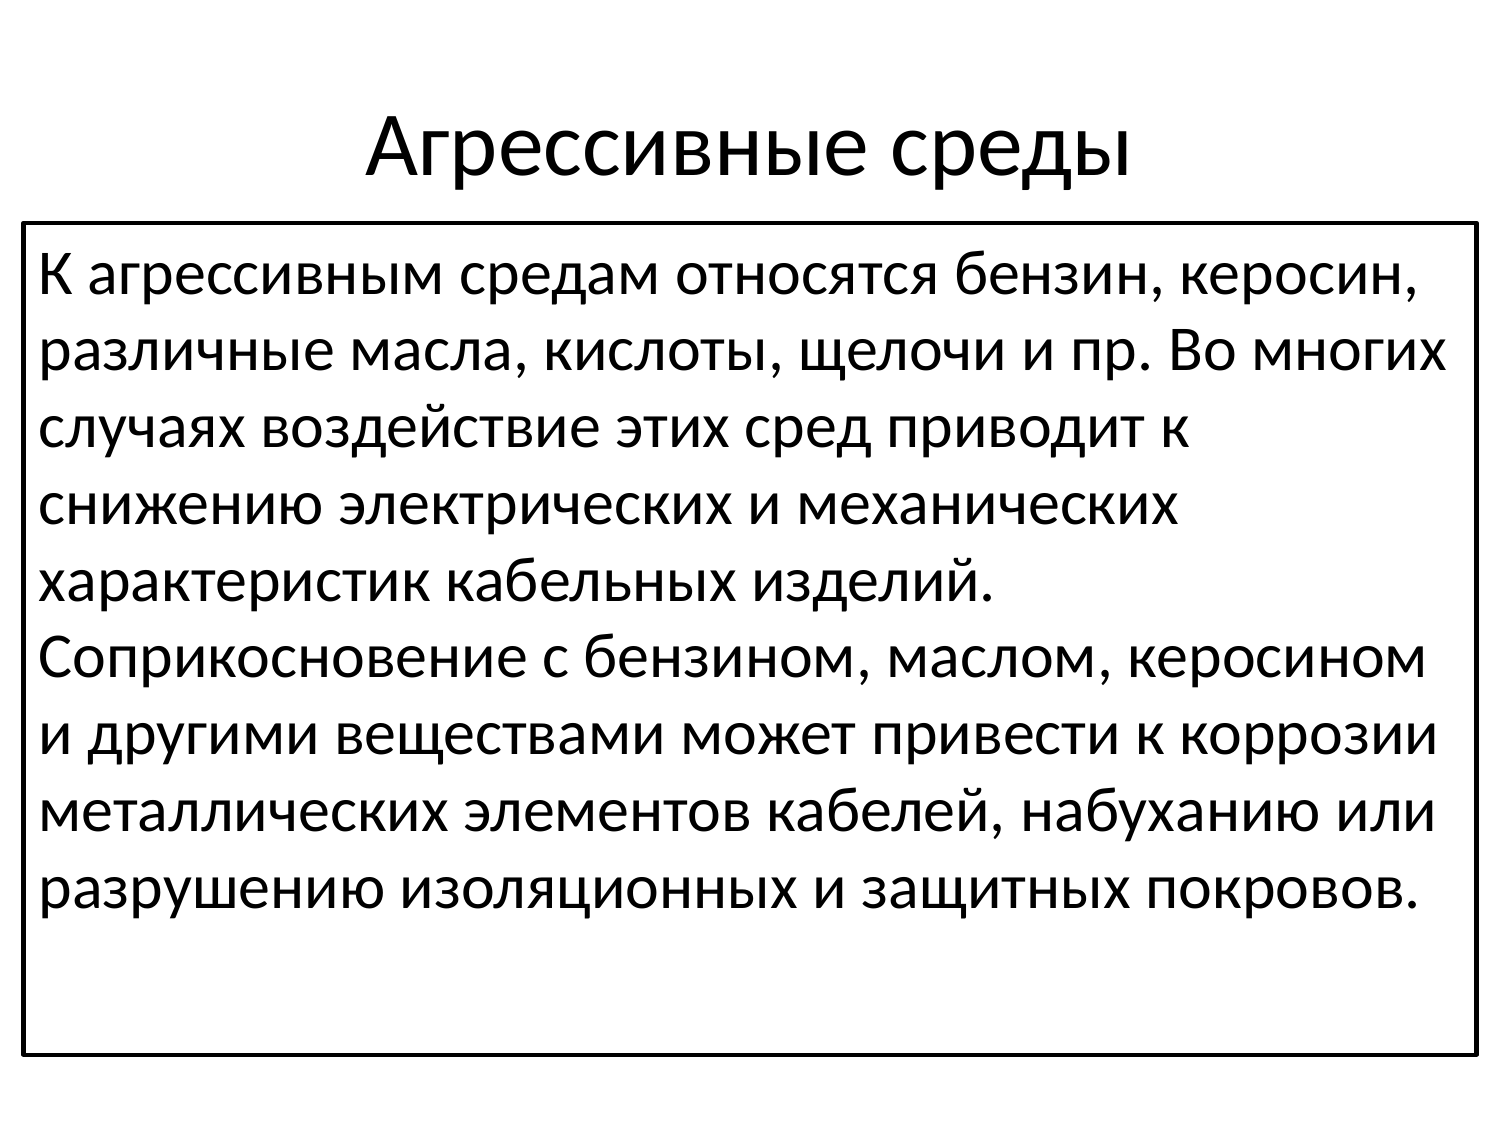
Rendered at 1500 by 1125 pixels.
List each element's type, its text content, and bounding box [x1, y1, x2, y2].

list К агрессивным средам относятся бензин, керосин, различные масла, кислоты, щелочи и пр. Во многих случаях воздействие этих сред приводит к снижению электрических и механических характеристик кабельных изделий. Соприкосновение с бензином, маслом, керосином и другими веществами может привести к коррозии металлических элементов кабелей, набуханию или разрушению изоляционных и защитных покровов. [21, 221, 1479, 1057]
title Агрессивные среды [75, 45, 1425, 221]
